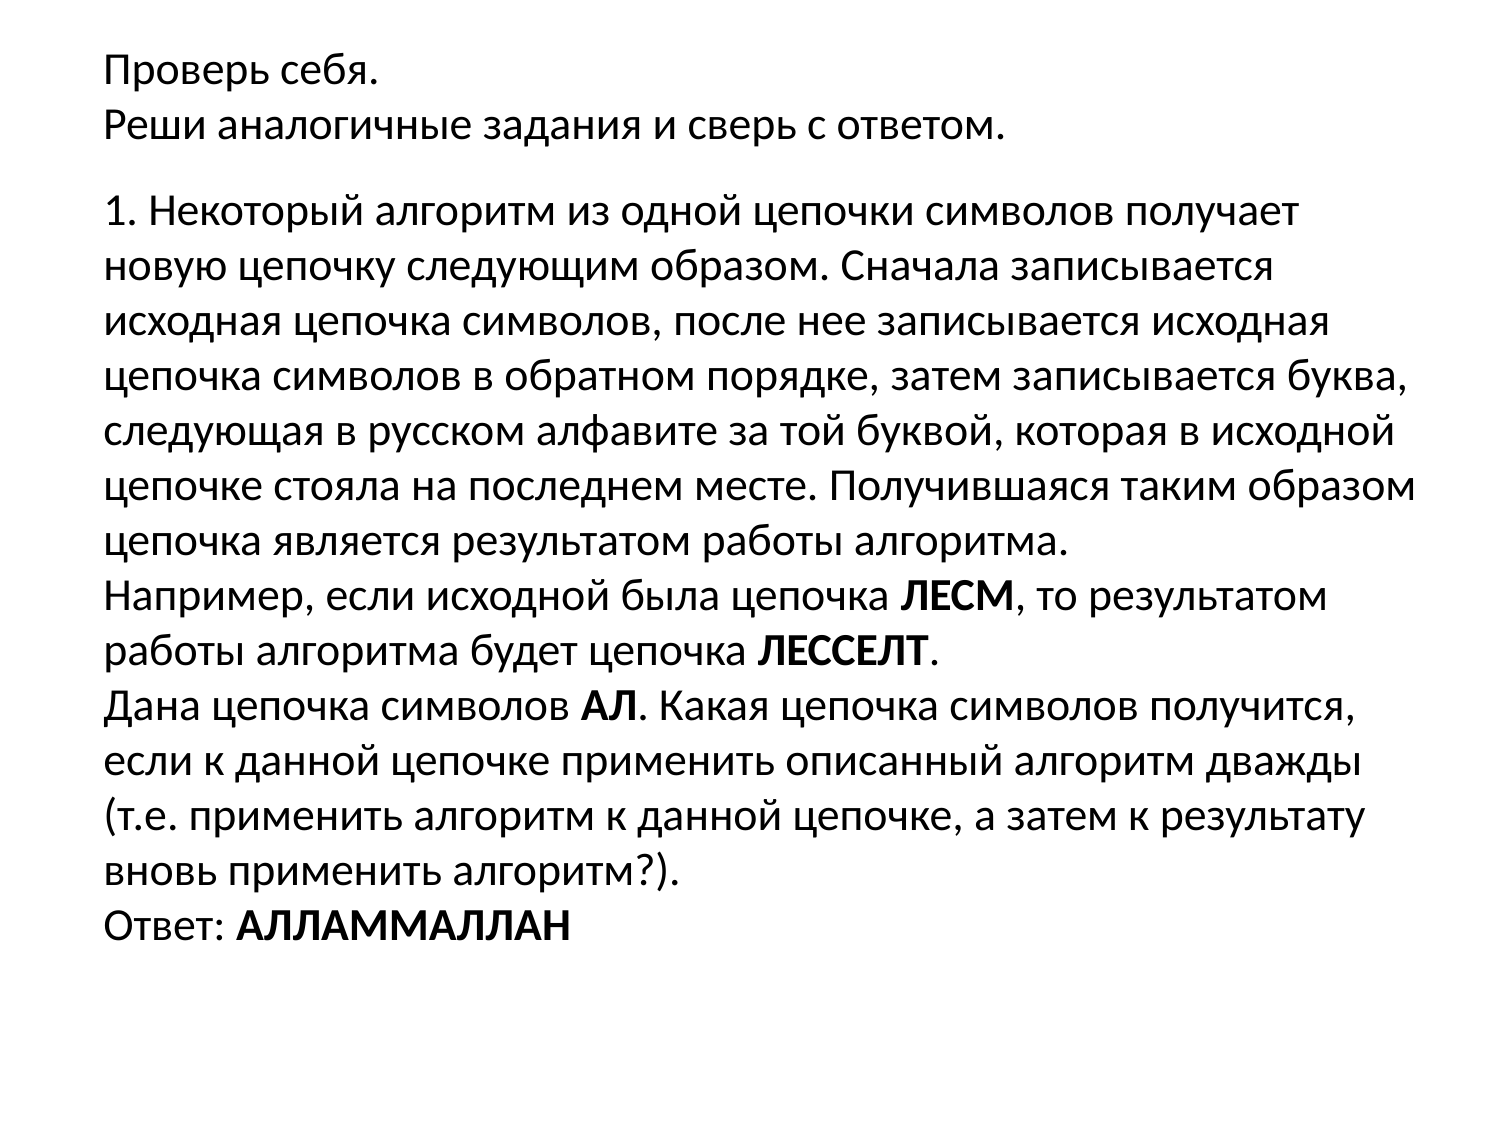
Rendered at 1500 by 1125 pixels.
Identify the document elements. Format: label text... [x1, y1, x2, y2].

text_box Проверь себя. Реши аналогичные задания и сверь с ответом. [88, 30, 1081, 156]
text_box 1. Некоторый алгоритм из одной цепочки символов получает новую цепочку следующим образом. Сначала записывается исходная цепочка символов, после нее записывается исходная цепочка символов в обратном порядке, затем записывается буква, следующая в русском алфавите за той буквой, которая в исходной цепочке стояла на последнем месте. Получившаяся таким образом цепочка является результатом работы алгоритма. Например, если исходной была цепочка ЛЕСМ, то результатом работы алгоритма будет цепочка ЛЕССЕЛТ. Дана цепочка символов АЛ. Какая цепочка символов получится, если к данной цепочке применить описанный алгоритм дважды (т.е. применить алгоритм к данной цепочке, а затем к результату вновь применить алгоритм?). Ответ: АЛЛАММАЛЛАН [88, 172, 1436, 958]
